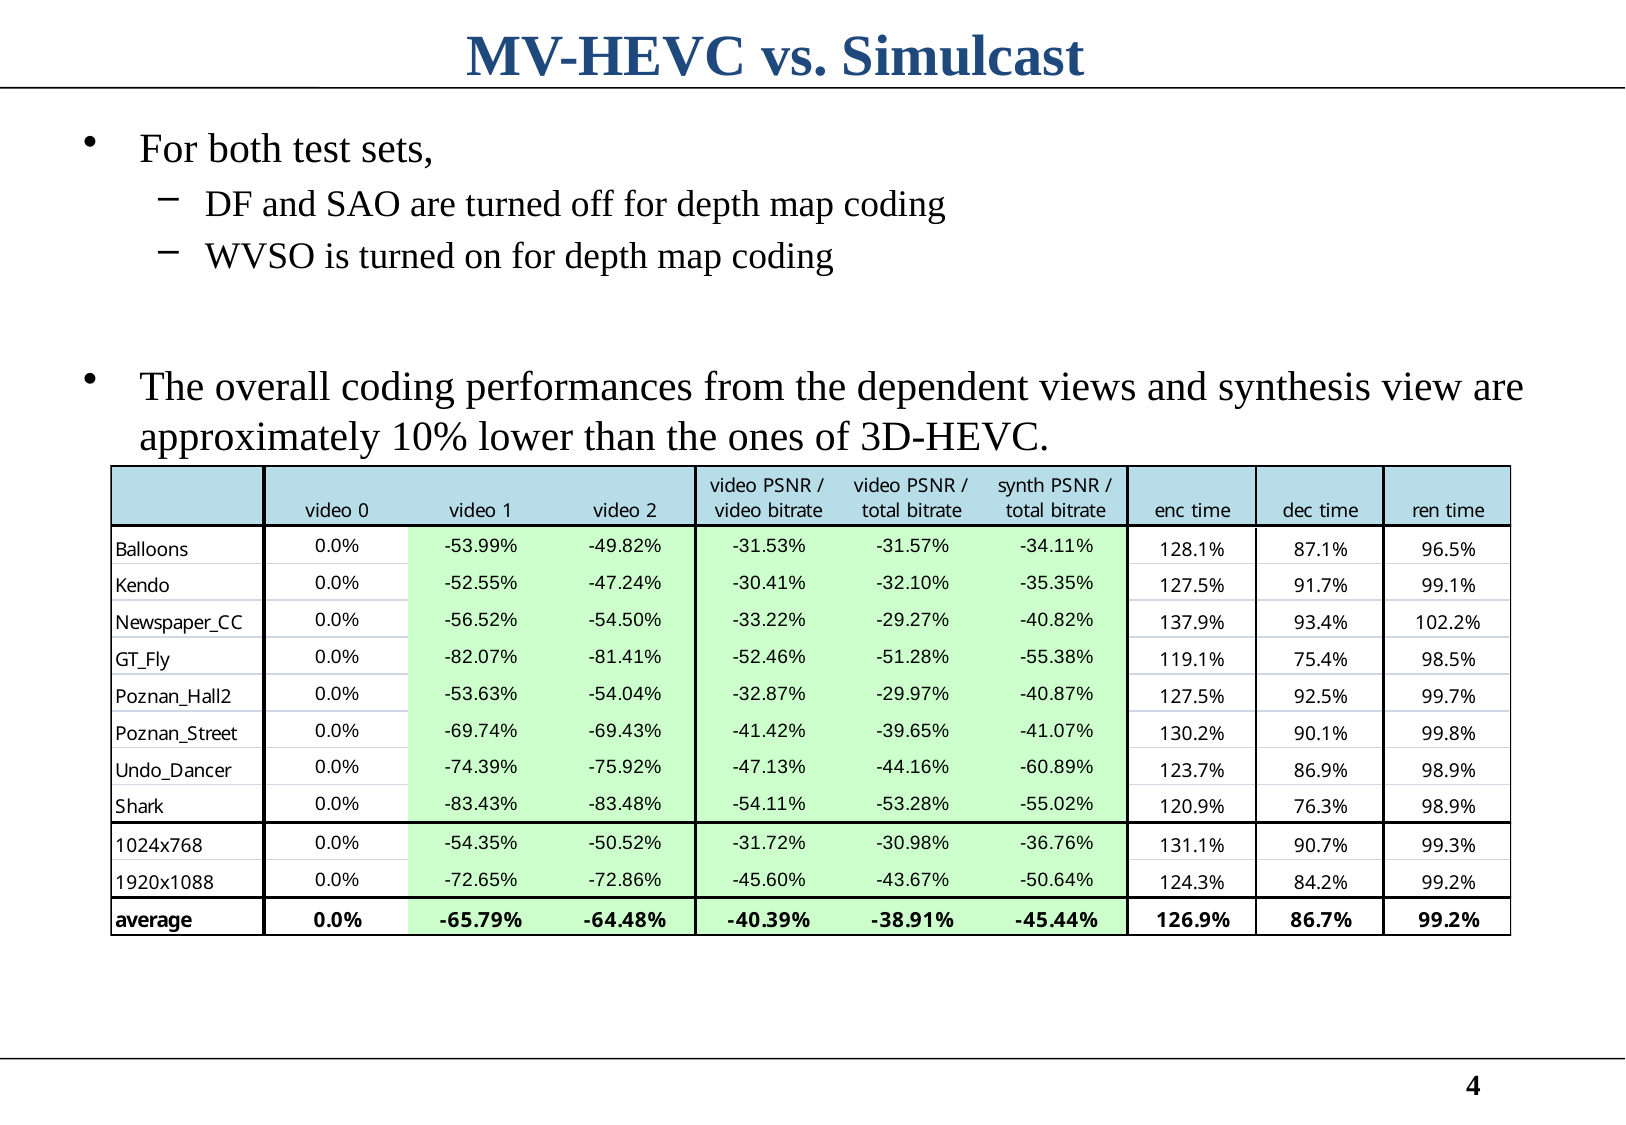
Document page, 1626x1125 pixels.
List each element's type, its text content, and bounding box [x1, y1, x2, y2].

picture [110, 464, 1513, 938]
list For both test sets, DF and SAO are turned off for depth map coding WVSO is turned on for depth map coding The overall coding performances from the dependent views and synthesis view are approximately 10% lower than the ones of 3D-HEVC. [68, 113, 1544, 1005]
title MV-HEVC vs. Simulcast [68, 9, 1484, 94]
slide_number 4 [1403, 1058, 1544, 1106]
